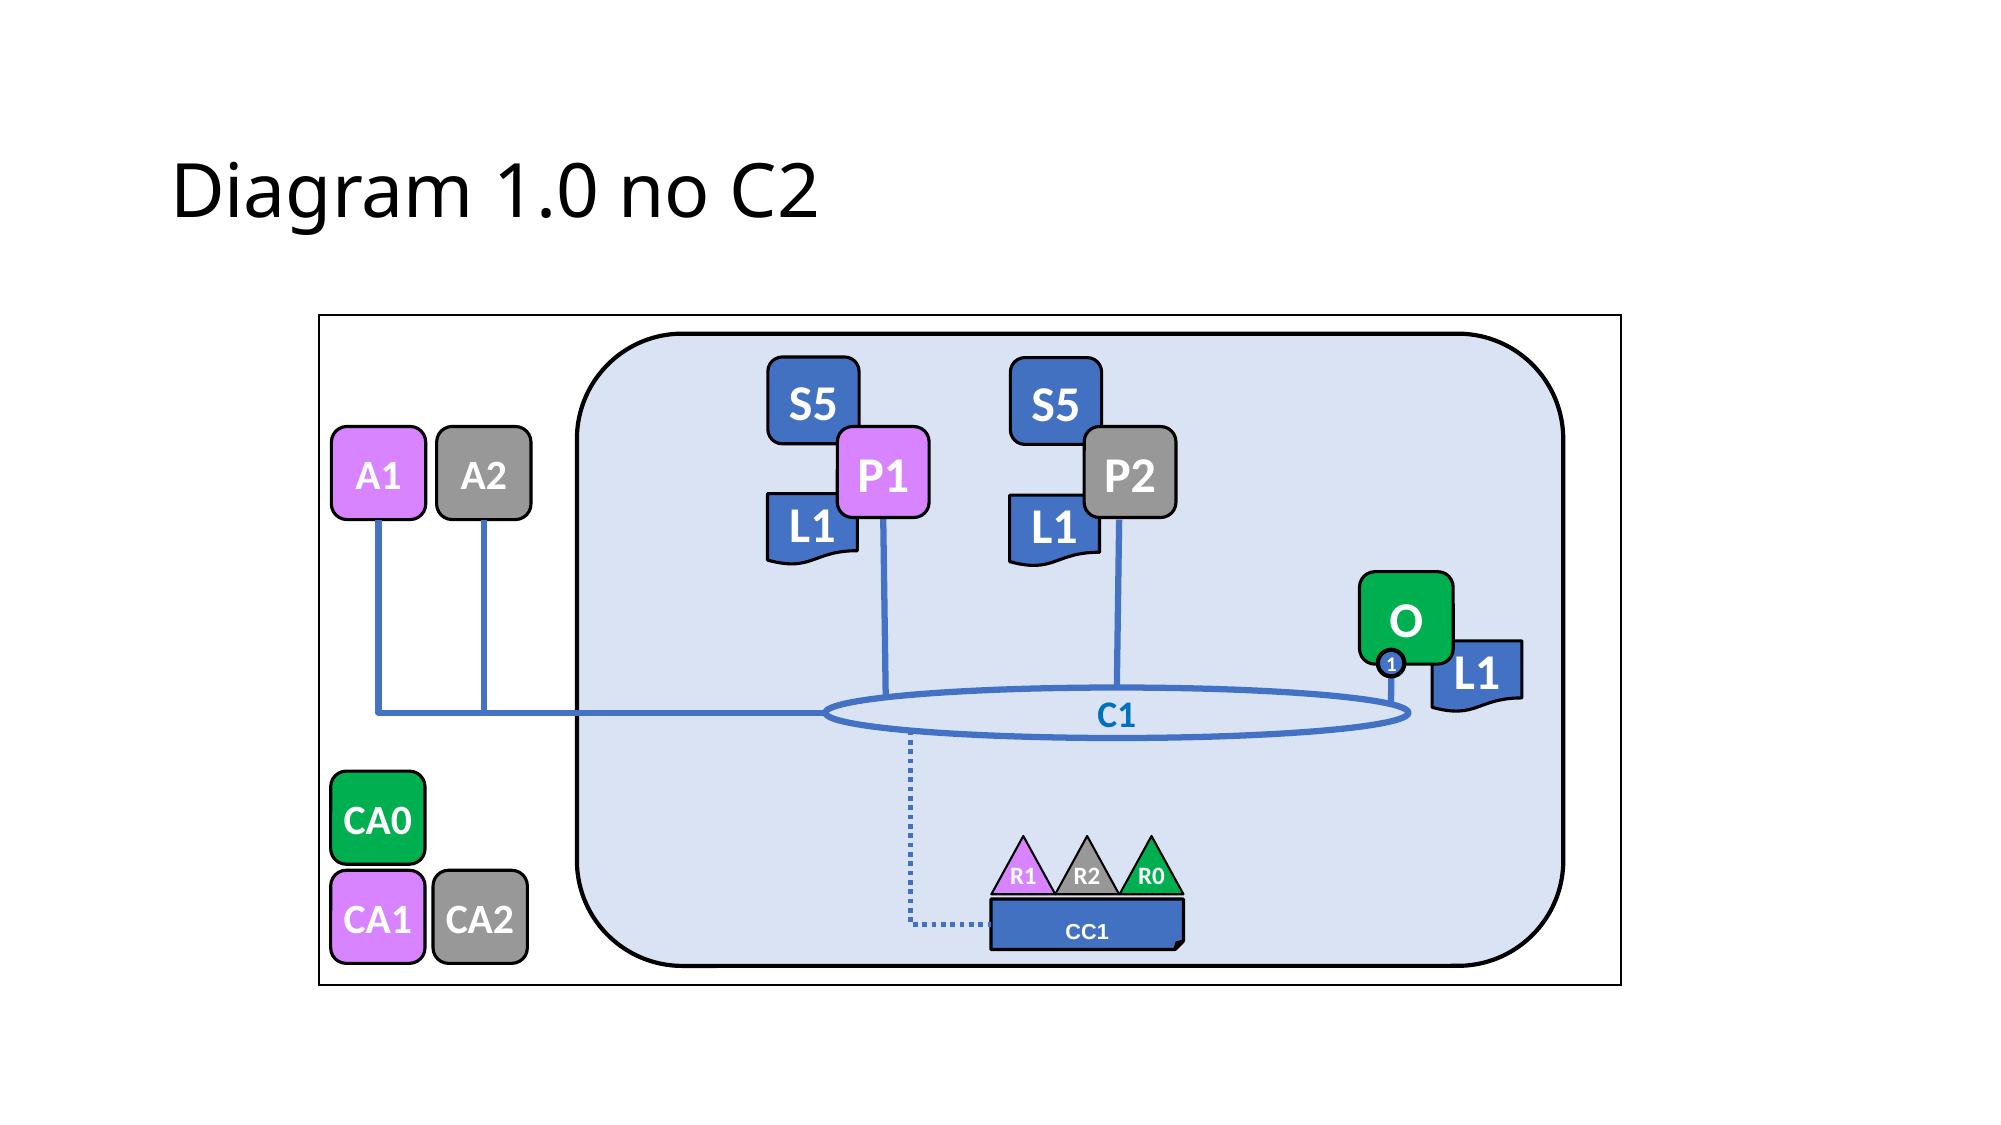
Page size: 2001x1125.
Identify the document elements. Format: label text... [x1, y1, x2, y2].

text_box Diagram 1.0 no C2 [162, 84, 1888, 303]
text_box P2 [1082, 424, 1179, 520]
text_box L1 [765, 491, 860, 566]
text_box O [1357, 569, 1456, 667]
text_box CC1 [990, 899, 1184, 950]
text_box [882, 517, 886, 700]
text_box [330, 770, 528, 964]
text_box C1 [824, 685, 1411, 741]
text_box [489, 706, 505, 710]
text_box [1116, 519, 1120, 688]
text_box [853, 787, 1048, 868]
text_box 1 [1377, 649, 1406, 678]
text_box [489, 716, 505, 721]
text_box R1 [989, 868, 1055, 897]
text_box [505, 392, 699, 840]
text_box L1 [1007, 493, 1102, 568]
text_box S5 [1009, 356, 1103, 446]
text_box [319, 314, 1622, 985]
text_box R2 [1053, 833, 1119, 897]
text_box [1139, 680, 1156, 685]
text_box [1139, 740, 1156, 745]
text_box L1 [1429, 638, 1525, 714]
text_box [557, 445, 752, 788]
text_box A2 [434, 424, 505, 522]
text_box P1 [835, 424, 932, 520]
text_box S5 [767, 356, 860, 445]
text_box R0 [1117, 833, 1186, 897]
text_box A1 [329, 424, 428, 522]
